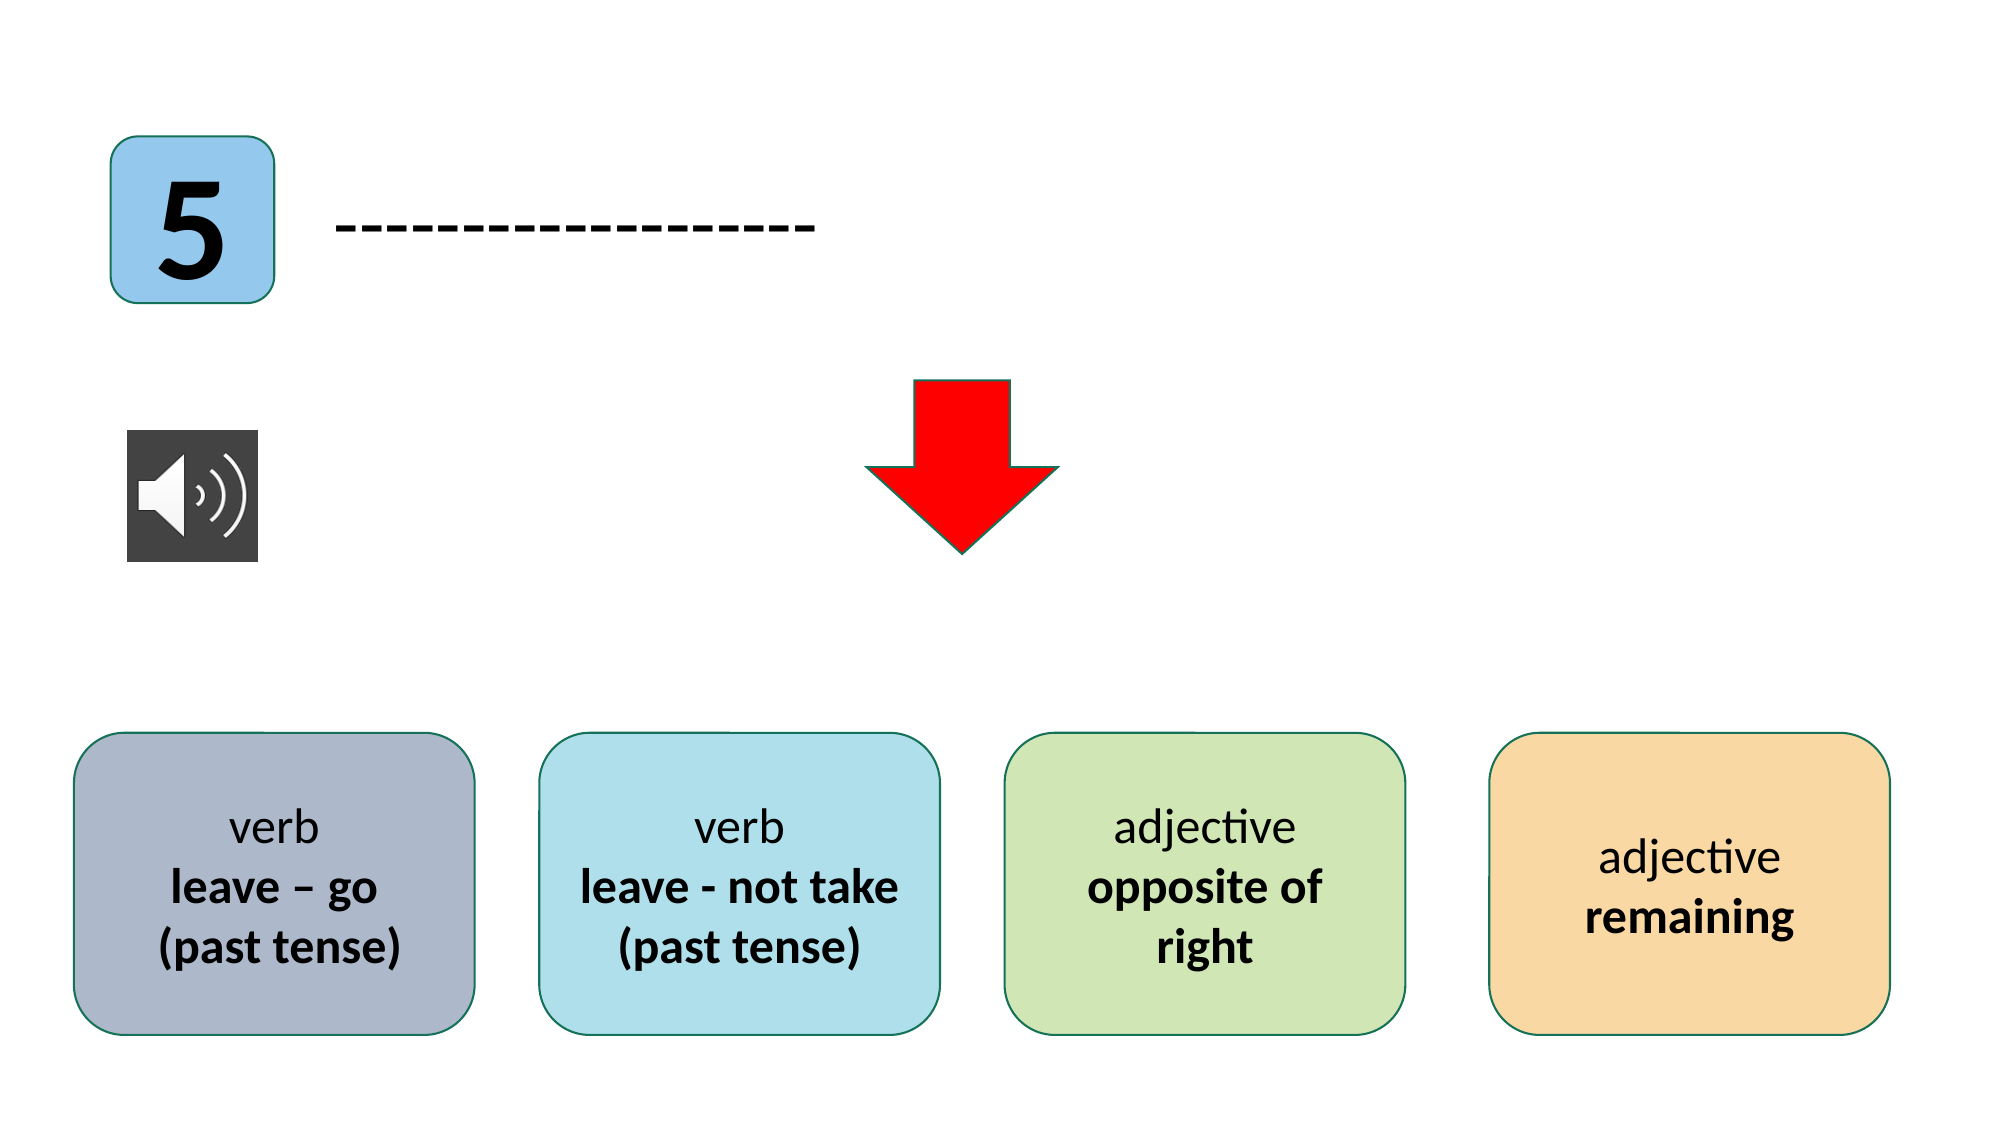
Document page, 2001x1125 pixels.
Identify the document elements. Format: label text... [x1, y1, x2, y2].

text_box ------------------- [319, 161, 1859, 277]
text_box [863, 379, 1061, 556]
picture [125, 429, 260, 563]
text_box 5 [109, 135, 276, 305]
text_box verb leave - not take (past tense) [538, 731, 942, 1036]
text_box adjective opposite of right [1003, 731, 1407, 1036]
text_box adjective remaining [1488, 731, 1892, 1036]
text_box verb leave – go (past tense) [72, 731, 476, 1036]
